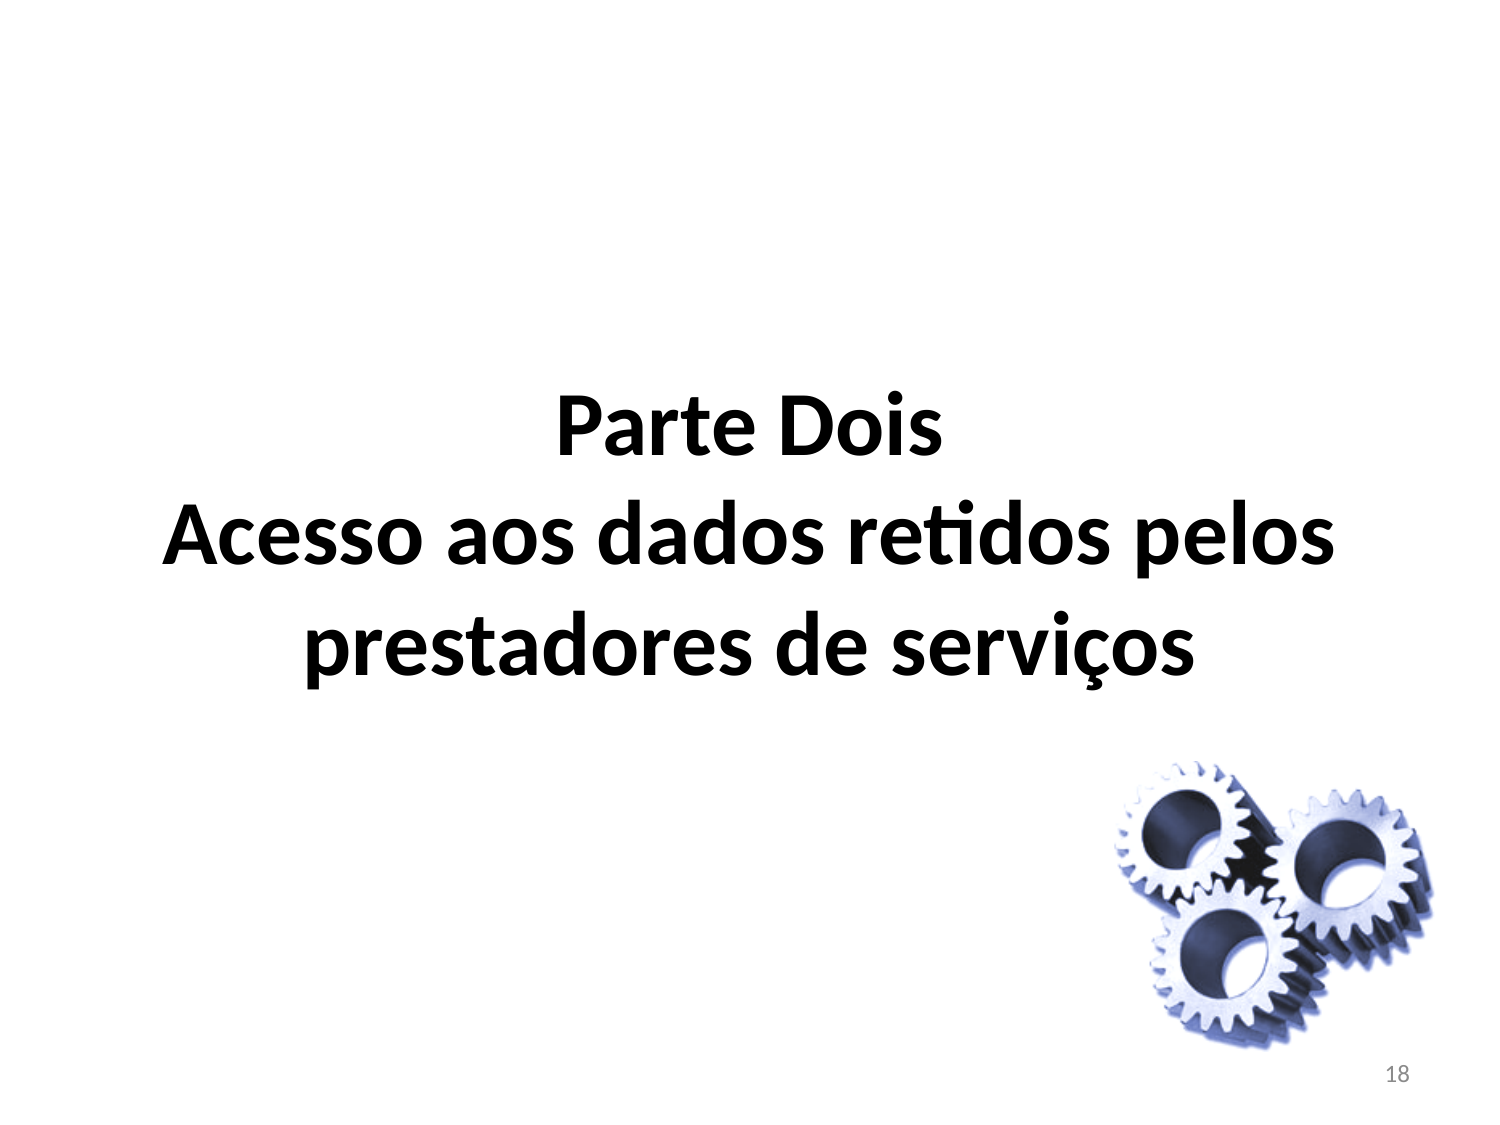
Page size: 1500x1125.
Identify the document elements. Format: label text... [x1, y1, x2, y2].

slide_number 18 [1074, 1042, 1425, 1103]
title Parte Dois Acesso aos dados retidos pelos prestadores de serviços [75, 355, 1425, 641]
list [1113, 761, 1436, 1052]
